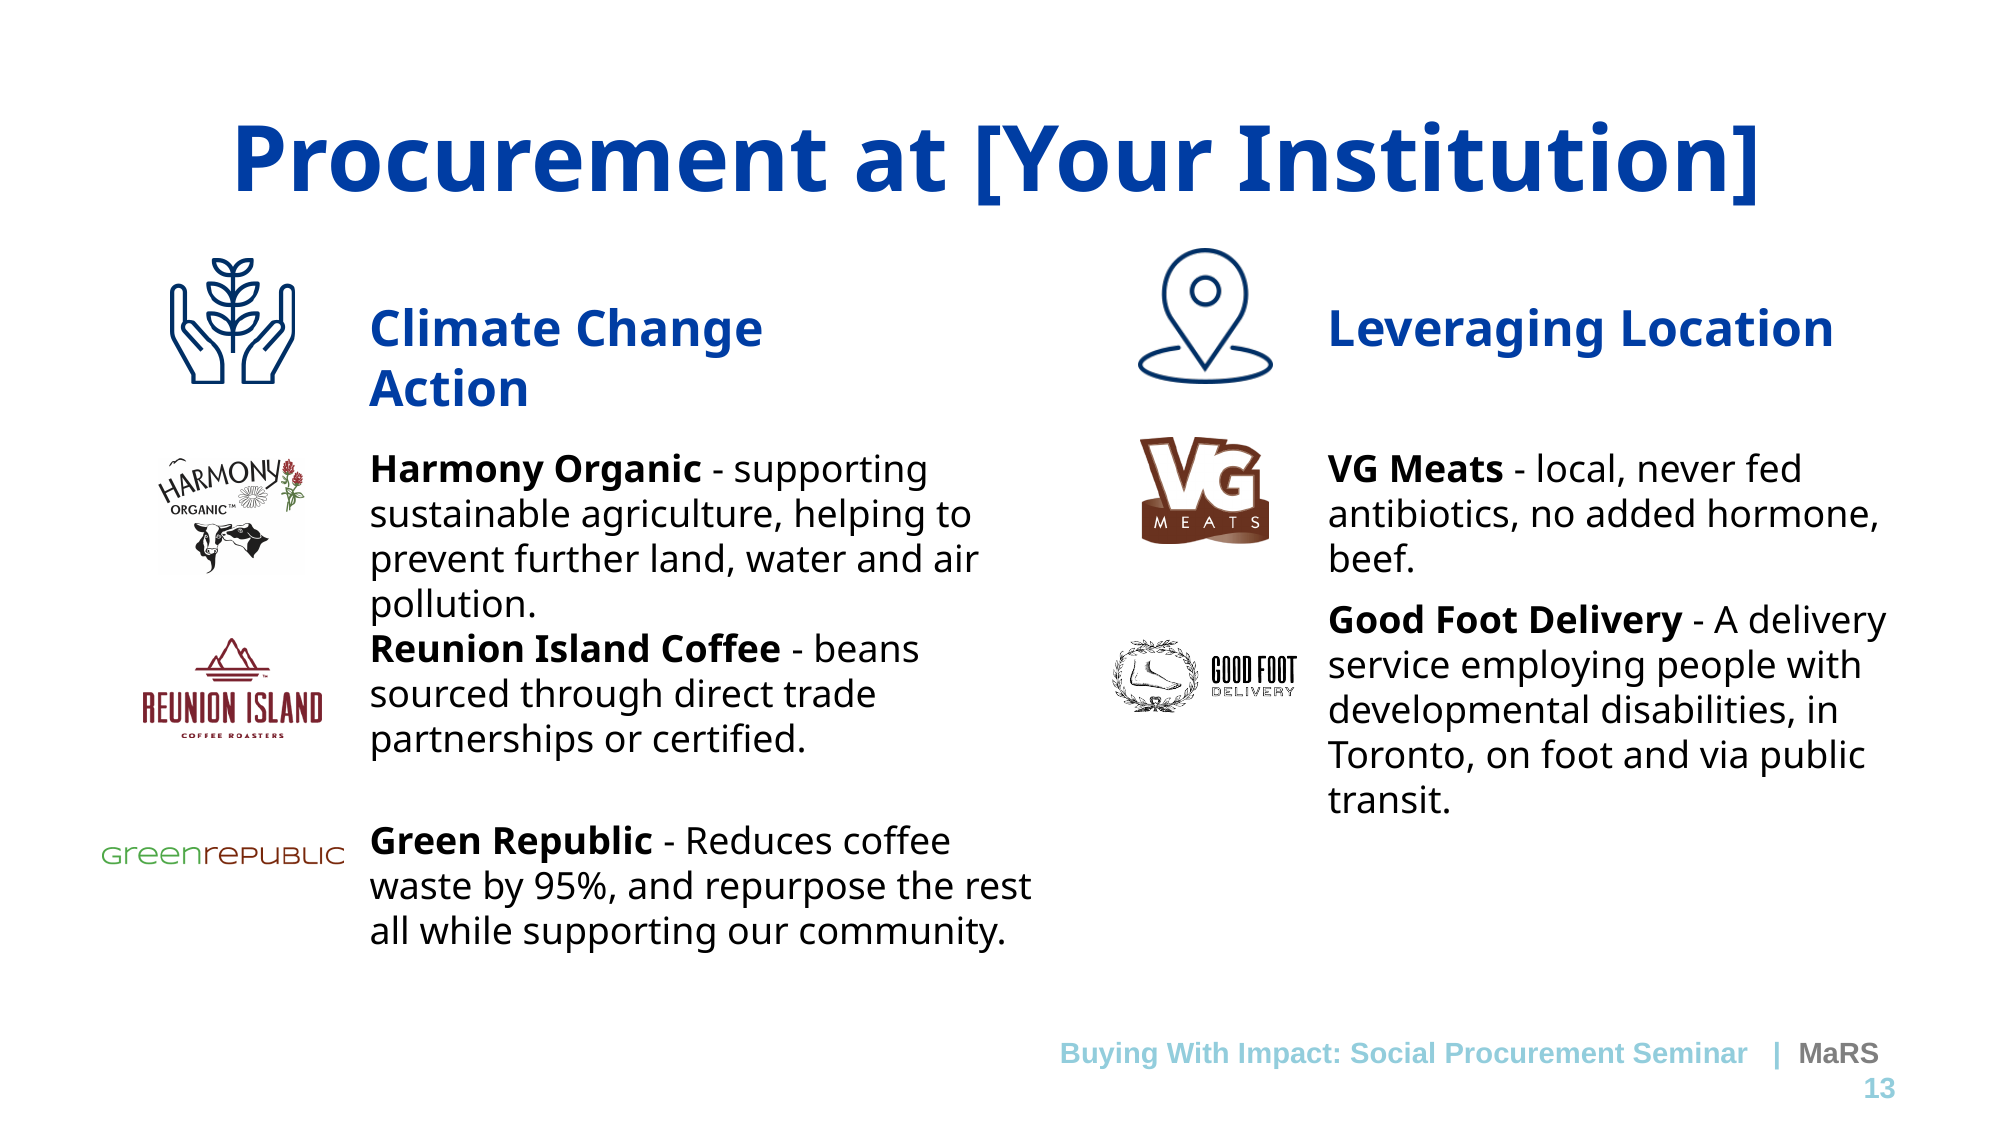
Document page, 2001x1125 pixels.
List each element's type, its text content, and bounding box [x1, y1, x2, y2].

text_box Leveraging Location [1312, 289, 1851, 364]
text_box VG Meats - local, never fed antibiotics, no added hormone, beef. [1312, 437, 1936, 588]
text_box Good Foot Delivery - A delivery service employing people with developmental disabilities, in Toronto, on foot and via public transit. [1312, 588, 1936, 874]
picture [1140, 437, 1269, 544]
picture [1138, 248, 1274, 384]
picture [1110, 582, 1298, 770]
picture [119, 583, 346, 810]
picture [100, 823, 346, 889]
picture [157, 457, 305, 576]
text_box Green Republic - Reduces coffee waste by 95%, and repurpose the rest all while supporting our community. [354, 809, 1077, 960]
picture [169, 258, 295, 384]
title Procurement at [Your Institution] [100, 53, 1892, 271]
text_box Reunion Island Coffee - beans sourced through direct trade partnerships or certified. [354, 617, 1077, 768]
text_box Harmony Organic - supporting sustainable agriculture, helping to prevent further land, water and air pollution. [354, 437, 1077, 617]
text_box Climate Change Action [354, 289, 936, 424]
